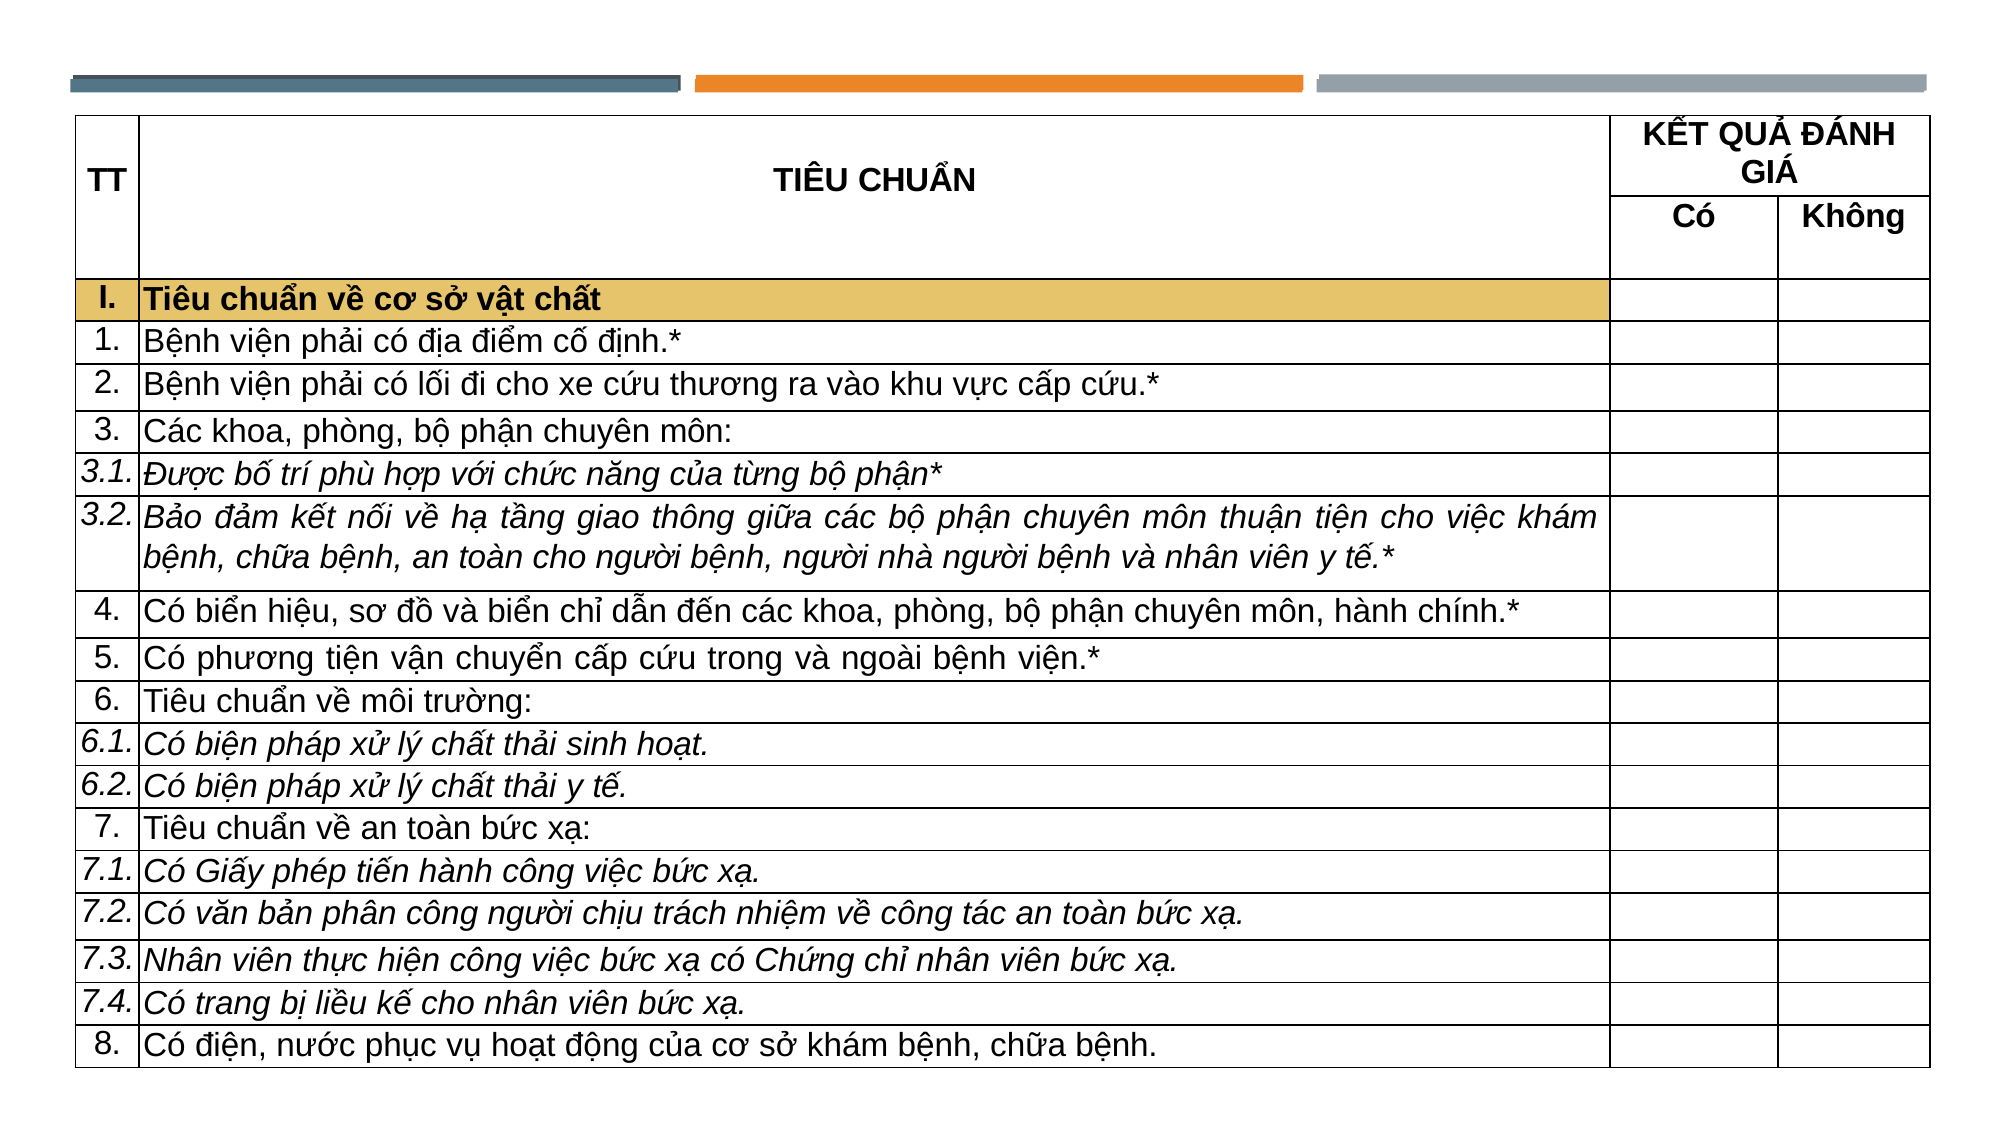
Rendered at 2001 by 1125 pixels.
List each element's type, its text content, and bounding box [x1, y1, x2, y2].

table_cell [1779, 724, 1929, 765]
table_header KẾT QUẢ ĐÁNH GIÁ [1611, 116, 1929, 195]
table_cell [1779, 851, 1929, 892]
table_cell 4. [76, 592, 138, 637]
table_cell [1611, 497, 1777, 590]
table_cell [1611, 639, 1777, 680]
table_cell Có [1611, 197, 1777, 278]
table_cell Có biện pháp xử lý chất thải sinh hoạt. [140, 724, 1609, 765]
table_cell 2. [76, 365, 138, 410]
table_cell Tiêu chuẩn về môi trường: [140, 682, 1609, 722]
table_cell 3.2. [76, 497, 138, 590]
table_cell Bảo đảm kết nối về hạ tầng giao thông giữa các bộ phận chuyên môn thuận tiện cho việc khám bệnh, chữa bệnh, an toàn cho người bệnh, người nhà người bệnh và nhân viên y tế.* [140, 497, 1609, 590]
table_cell Tiêu chuẩn về an toàn bức xạ: [140, 809, 1609, 850]
table_cell 6.1. [76, 724, 138, 765]
table_cell [1779, 592, 1929, 637]
table_cell Được bố trí phù hợp với chức năng của từng bộ phận* [140, 454, 1609, 495]
table_cell Nhân viên thực hiện công việc bức xạ có Chứng chỉ nhân viên bức xạ. [140, 941, 1609, 982]
table_cell 8. [76, 1026, 138, 1067]
table_cell Có biển hiệu, sơ đồ và biển chỉ dẫn đến các khoa, phòng, bộ phận chuyên môn, hành chính.* [140, 592, 1609, 637]
table_cell Có Giấy phép tiến hành công việc bức xạ. [140, 851, 1609, 892]
table_cell [1611, 724, 1777, 765]
table_cell Có điện, nước phục vụ hoạt động của cơ sở khám bệnh, chữa bệnh. [140, 1026, 1609, 1067]
table_cell I. [76, 280, 138, 320]
table_header TT [76, 116, 138, 278]
table_cell [1611, 809, 1777, 850]
table_cell Có văn bản phân công người chịu trách nhiệm về công tác an toàn bức xạ. [140, 894, 1609, 939]
table_cell [1611, 412, 1777, 452]
table_cell 3. [76, 412, 138, 452]
table_cell [1611, 682, 1777, 722]
table_cell [1611, 851, 1777, 892]
table_cell 7.4. [76, 983, 138, 1024]
table_cell 7. [76, 809, 138, 850]
table_cell [1611, 1026, 1777, 1067]
table_cell Không [1779, 197, 1929, 278]
table_cell [1779, 809, 1929, 850]
table_cell [1779, 682, 1929, 722]
table_cell 7.2. [76, 894, 138, 939]
table_cell [1779, 941, 1929, 982]
table_cell 7.3. [76, 941, 138, 982]
table_cell 3.1. [76, 454, 138, 495]
table_cell 6. [76, 682, 138, 722]
table_cell Các khoa, phòng, bộ phận chuyên môn: [140, 412, 1609, 452]
table_cell Có biện pháp xử lý chất thải y tế. [140, 766, 1609, 807]
table_cell [1611, 983, 1777, 1024]
table_cell Bệnh viện phải có địa điểm cố định.* [140, 322, 1609, 363]
table_cell [1611, 592, 1777, 637]
table_cell [1611, 766, 1777, 807]
table_cell [1611, 280, 1777, 320]
table_cell [1779, 894, 1929, 939]
table_cell [1779, 454, 1929, 495]
table_cell [1779, 412, 1929, 452]
table_cell [1611, 322, 1777, 363]
table_cell [1611, 941, 1777, 982]
table_cell [1779, 280, 1929, 320]
table_cell [1779, 365, 1929, 410]
table_cell [1611, 365, 1777, 410]
table_cell 1. [76, 322, 138, 363]
table_cell [1779, 497, 1929, 590]
table_cell [1779, 639, 1929, 680]
table_cell Có phương tiện vận chuyển cấp cứu trong và ngoài bệnh viện.* [140, 639, 1609, 680]
table_cell [1779, 983, 1929, 1024]
table_cell [1611, 454, 1777, 495]
table_cell [1779, 322, 1929, 363]
table_cell 5. [76, 639, 138, 680]
table_cell [1779, 766, 1929, 807]
table_cell 6.2. [76, 766, 138, 807]
table_cell Bệnh viện phải có lối đi cho xe cứu thương ra vào khu vực cấp cứu.* [140, 365, 1609, 410]
table_cell Tiêu chuẩn về cơ sở vật chất [140, 280, 1609, 320]
table_cell [1611, 894, 1777, 939]
table_cell Có trang bị liều kế cho nhân viên bức xạ. [140, 983, 1609, 1024]
table_cell [1779, 1026, 1929, 1067]
table_cell 7.1. [76, 851, 138, 892]
table_header TIÊU CHUẨN [140, 116, 1609, 278]
